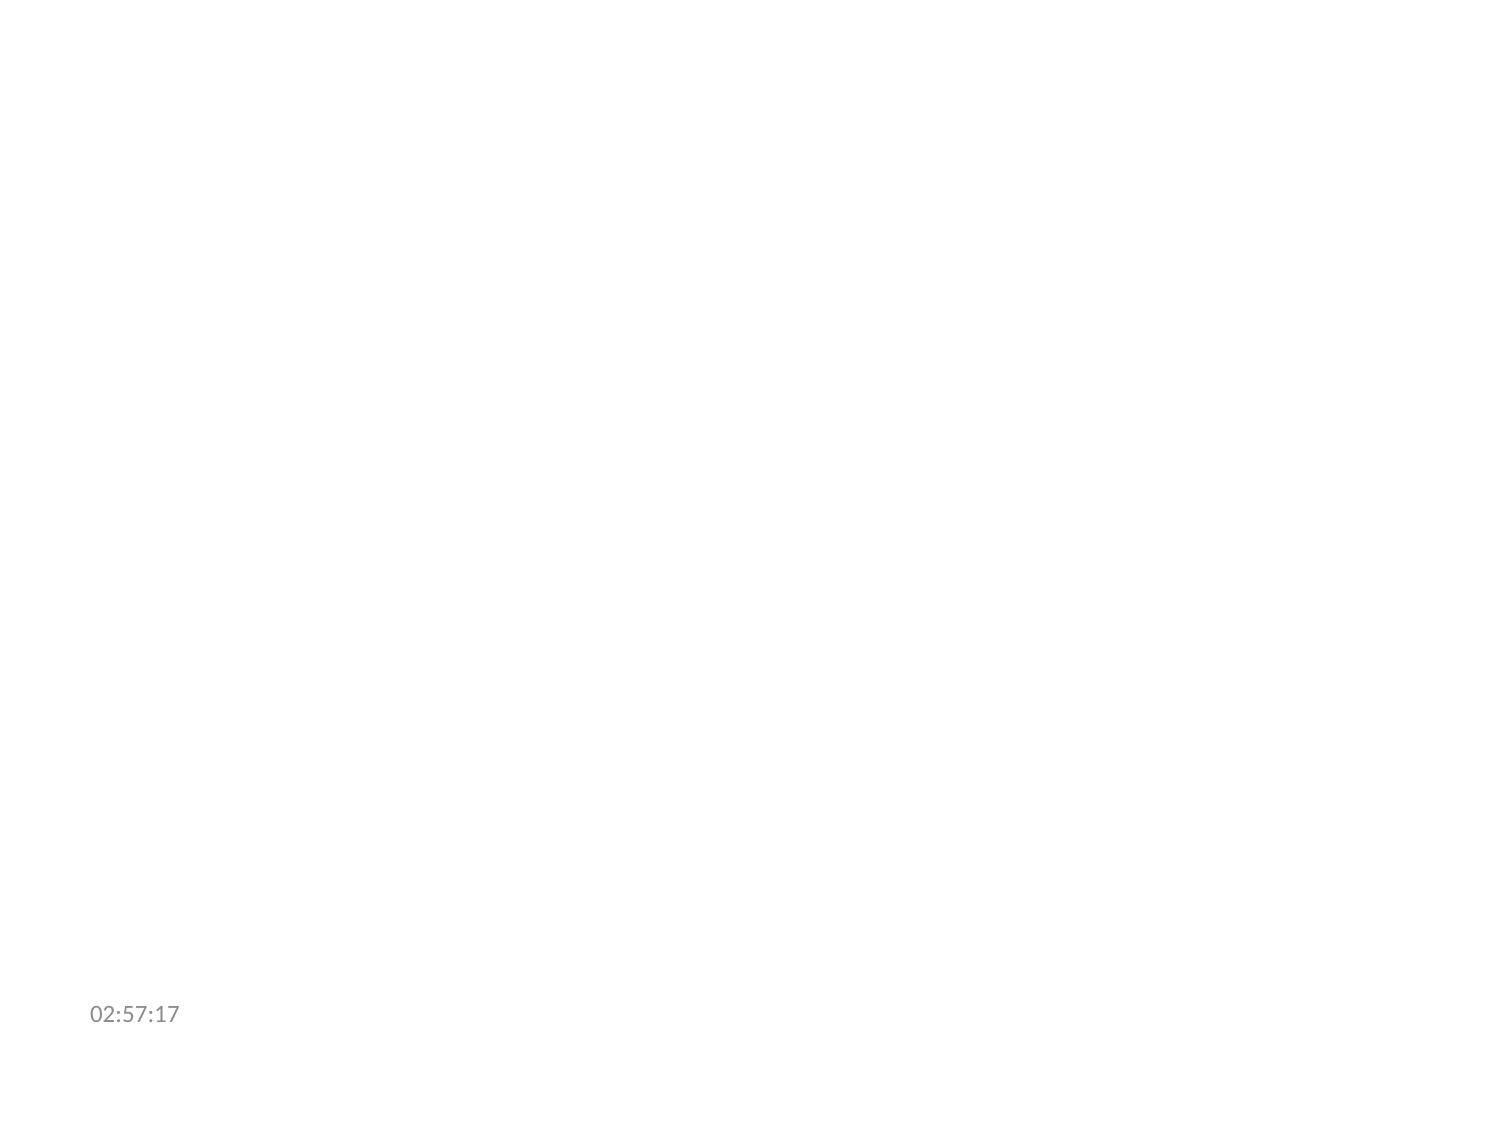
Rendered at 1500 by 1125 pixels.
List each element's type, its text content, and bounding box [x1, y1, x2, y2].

text_box 15:35:09 [75, 982, 425, 1043]
